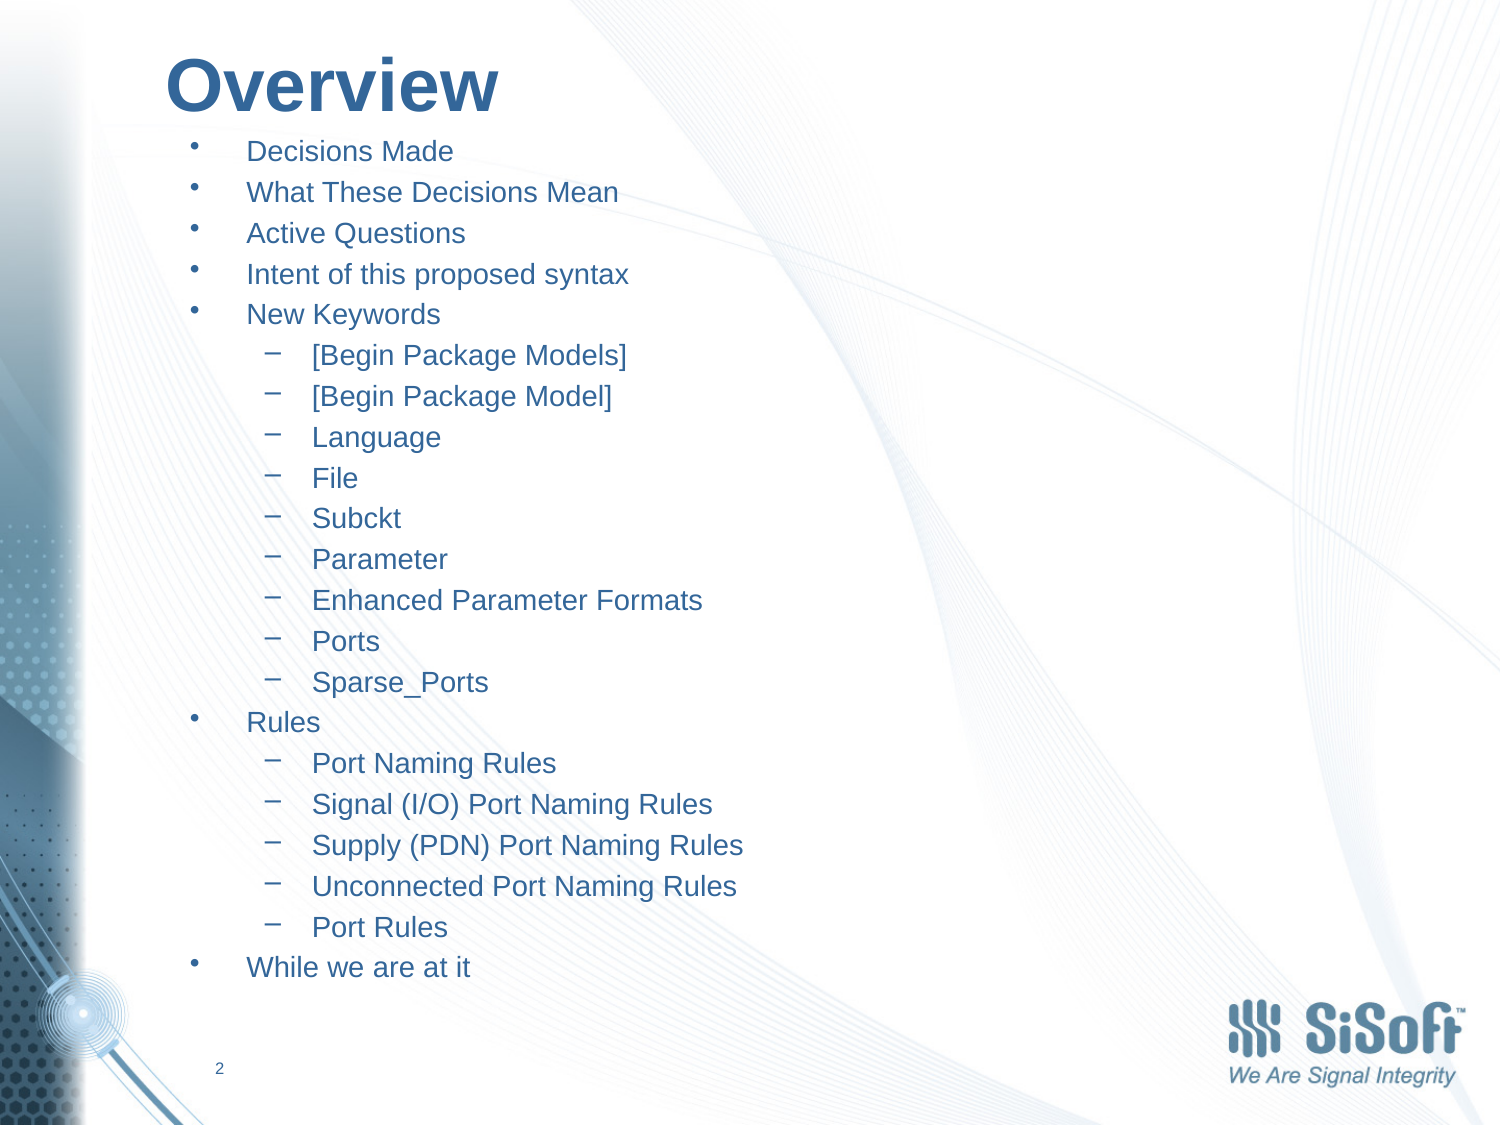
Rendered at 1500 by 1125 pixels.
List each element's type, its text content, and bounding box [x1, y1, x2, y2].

list Decisions Made What These Decisions Mean Active Questions Intent of this proposed syntax New Keywords [Begin Package Models] [Begin Package Model] Language File Subckt Parameter Enhanced Parameter Formats Ports Sparse_Ports Rules Port Naming Rules Signal (I/O) Port Naming Rules Supply (PDN) Port Naming Rules Unconnected Port Naming Rules Port Rules While we are at it [174, 125, 1350, 1050]
footer 2 [200, 1050, 975, 1104]
title Overview [150, 24, 1300, 138]
picture [0, 0, 1500, 1125]
